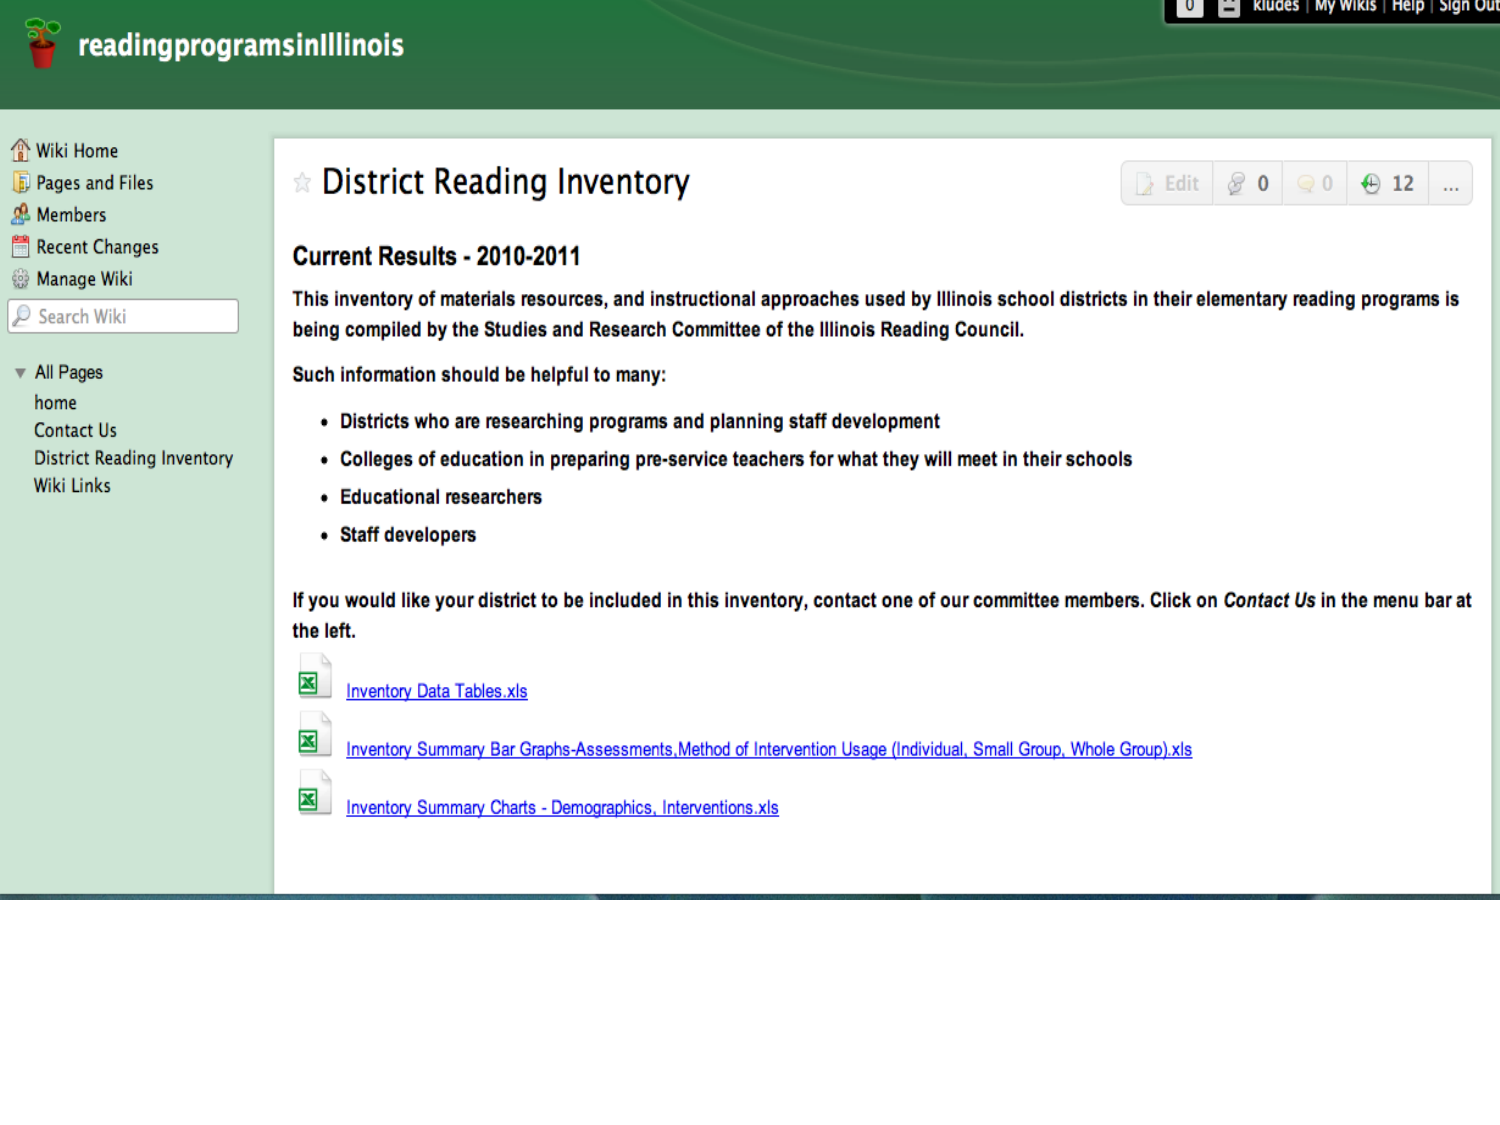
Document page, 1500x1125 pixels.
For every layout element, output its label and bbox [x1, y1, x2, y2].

picture [0, 0, 1500, 901]
